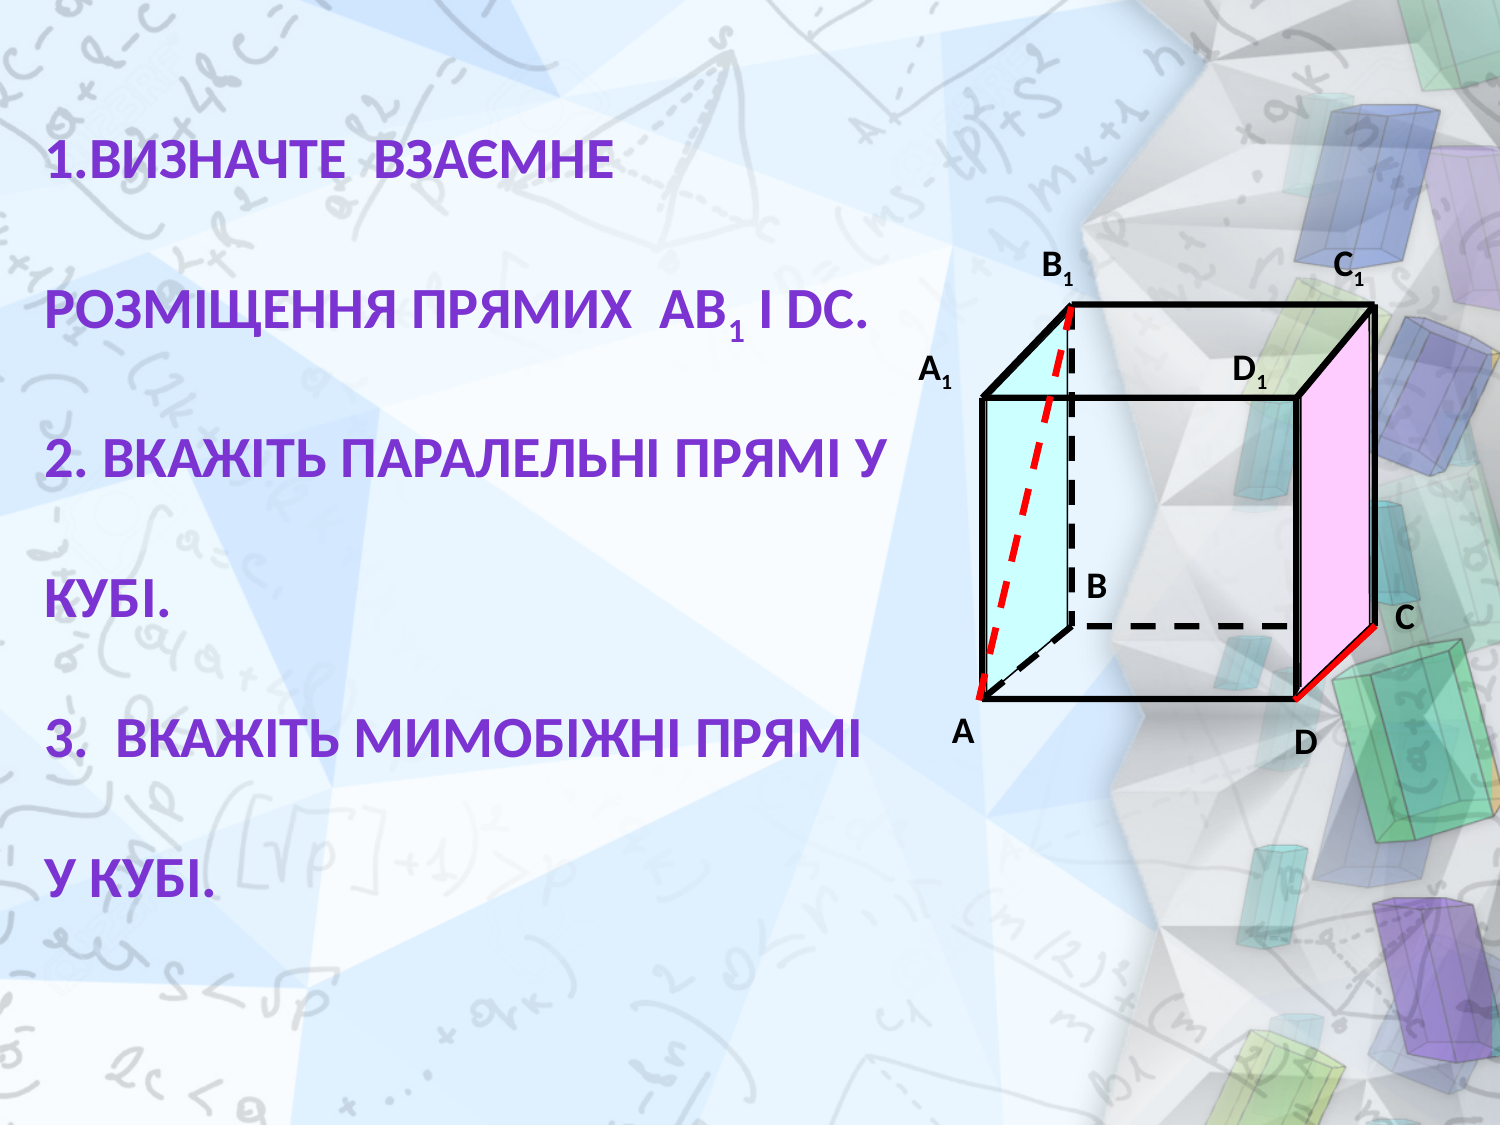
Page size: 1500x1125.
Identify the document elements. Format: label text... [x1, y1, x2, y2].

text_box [903, 231, 1465, 776]
picture [0, 0, 1500, 1125]
text_box Визначте взаємне розміщення прямих АВ1 і DC. 2. Вкажіть паралельні прямі у кубі. 3. Вкажіть мимобіжні прямі у кубі. [29, 42, 923, 1017]
